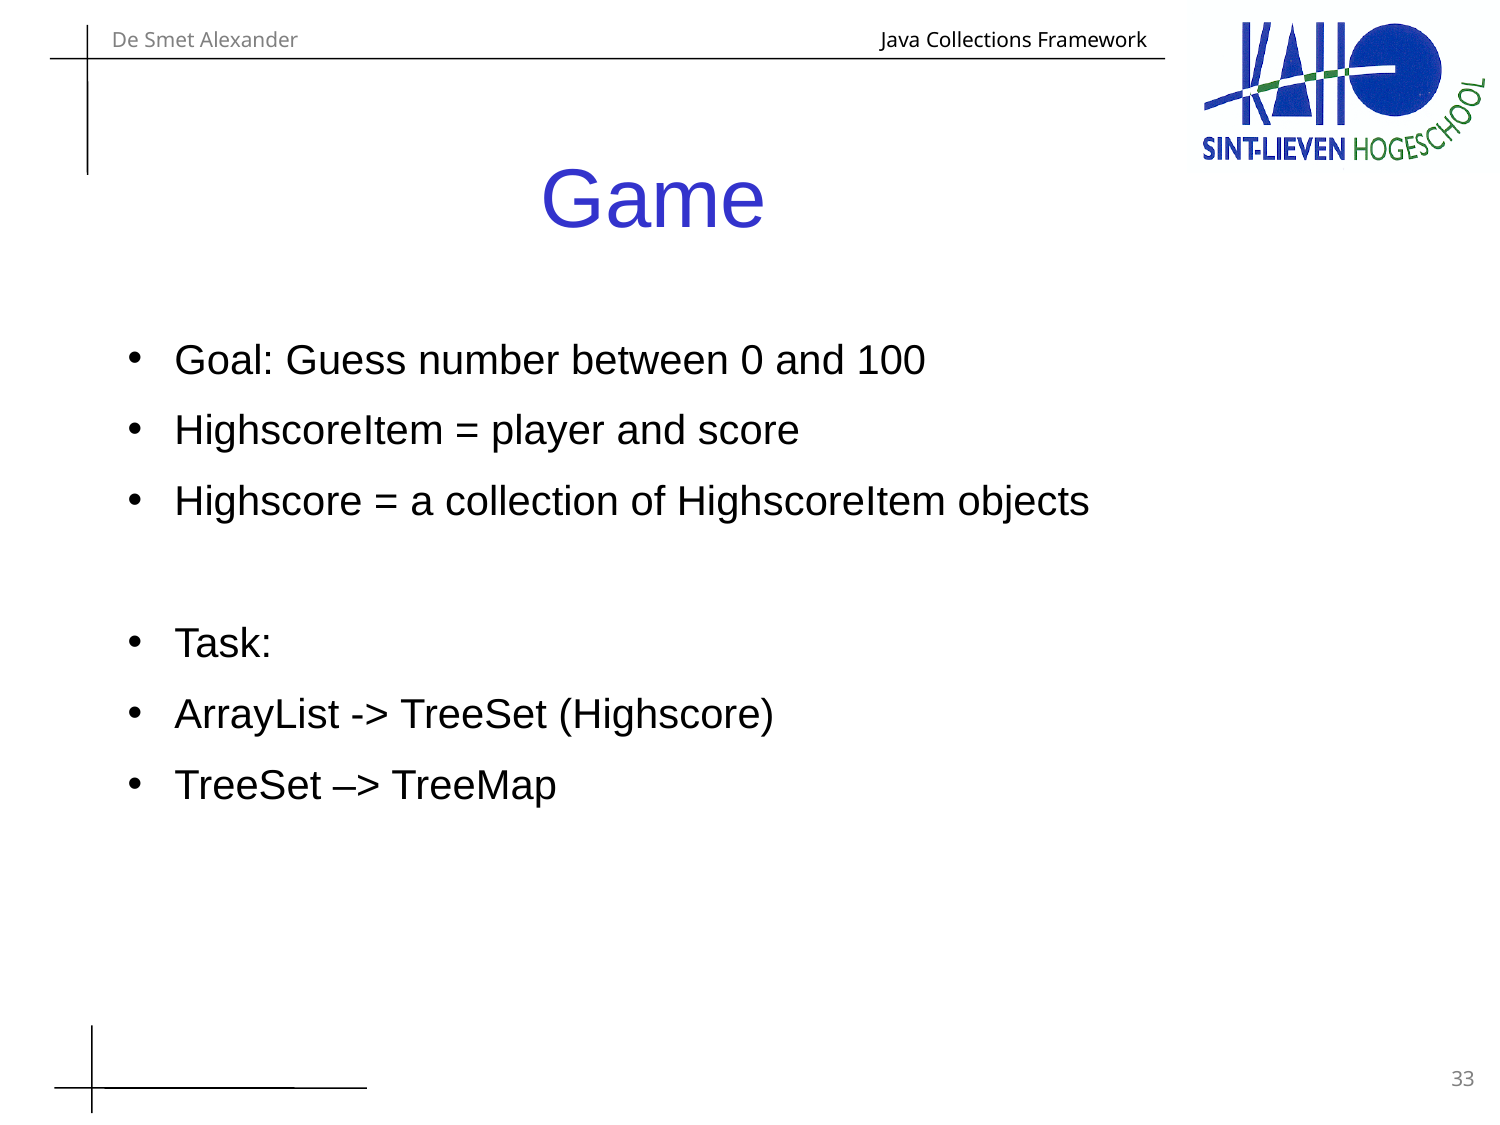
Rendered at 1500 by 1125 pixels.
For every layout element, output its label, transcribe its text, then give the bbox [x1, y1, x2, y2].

list Goal: Guess number between 0 and 100 HighscoreItem = player and score Highscore = a collection of HighscoreItem objects Task: ArrayList -> TreeSet (Highscore) TreeSet –> TreeMap [112, 324, 1388, 1001]
title Game [112, 99, 1196, 288]
picture [1187, 0, 1500, 173]
